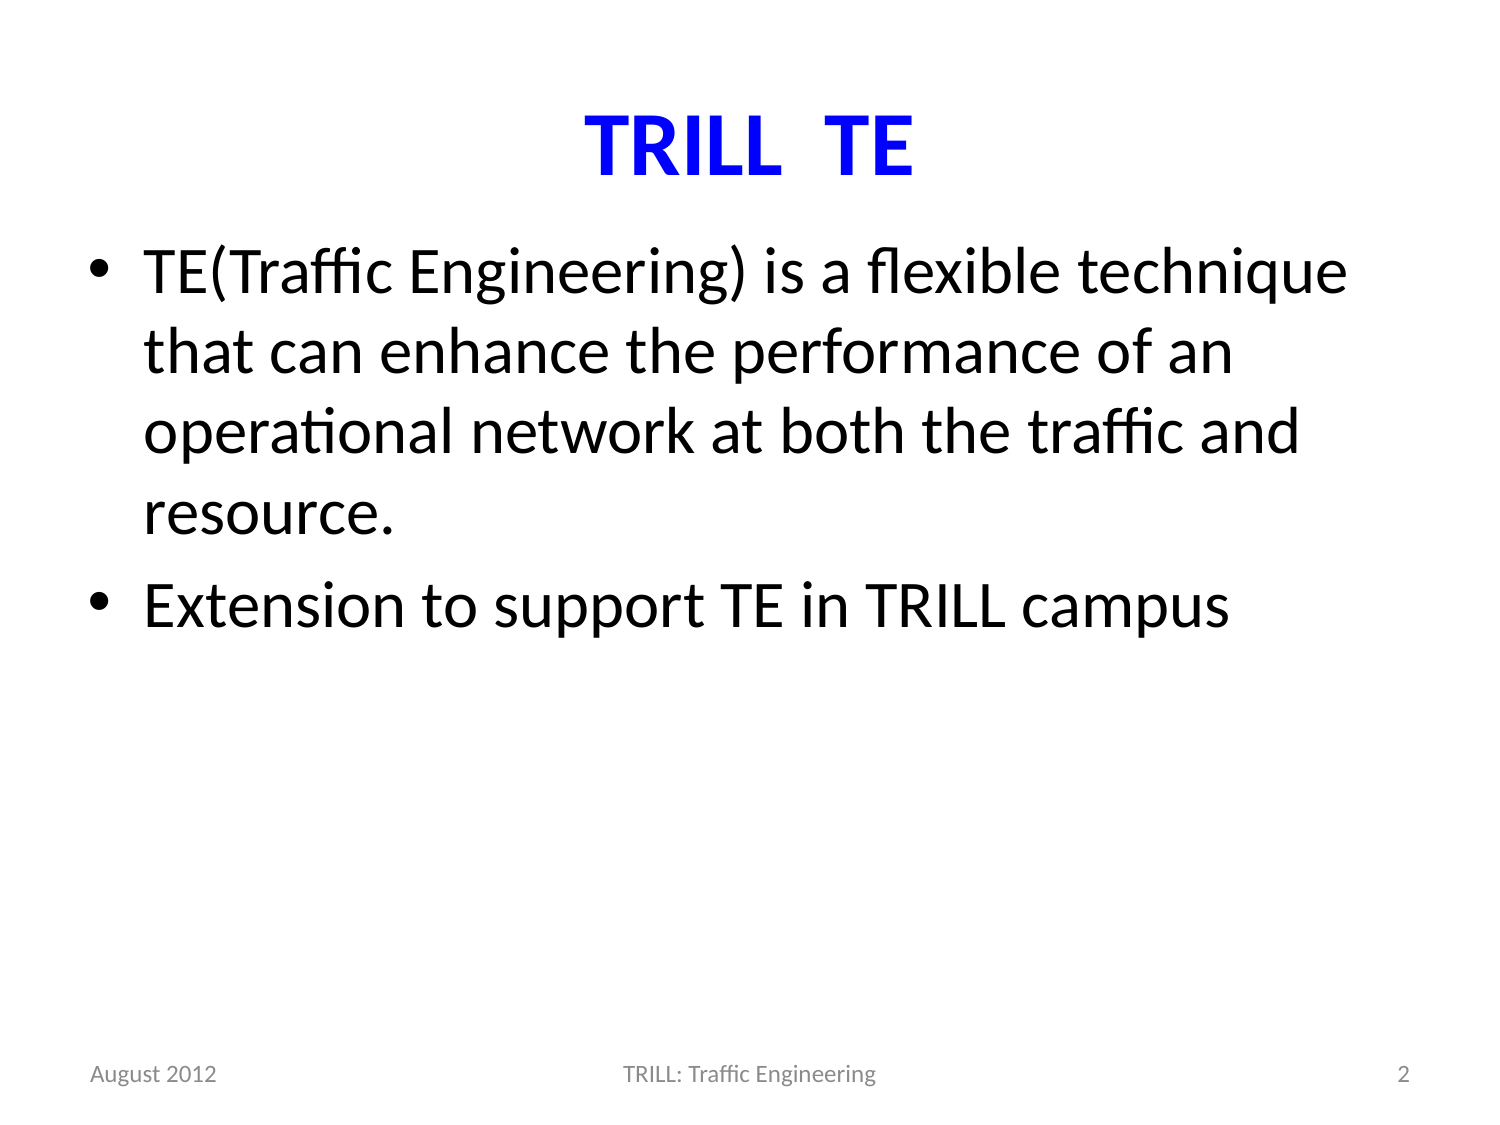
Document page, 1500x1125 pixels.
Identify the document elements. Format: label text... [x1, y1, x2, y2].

slide_number 2 [1074, 1042, 1425, 1103]
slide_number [75, 1042, 425, 1103]
list TE(Traffic Engineering) is a flexible technique that can enhance the performance of an operational network at both the traffic and resource. Extension to support TE in TRILL campus [72, 219, 1462, 1043]
title TRILL TE [75, 45, 1425, 219]
footer TRILL: Traffic Engineering [512, 1042, 988, 1103]
